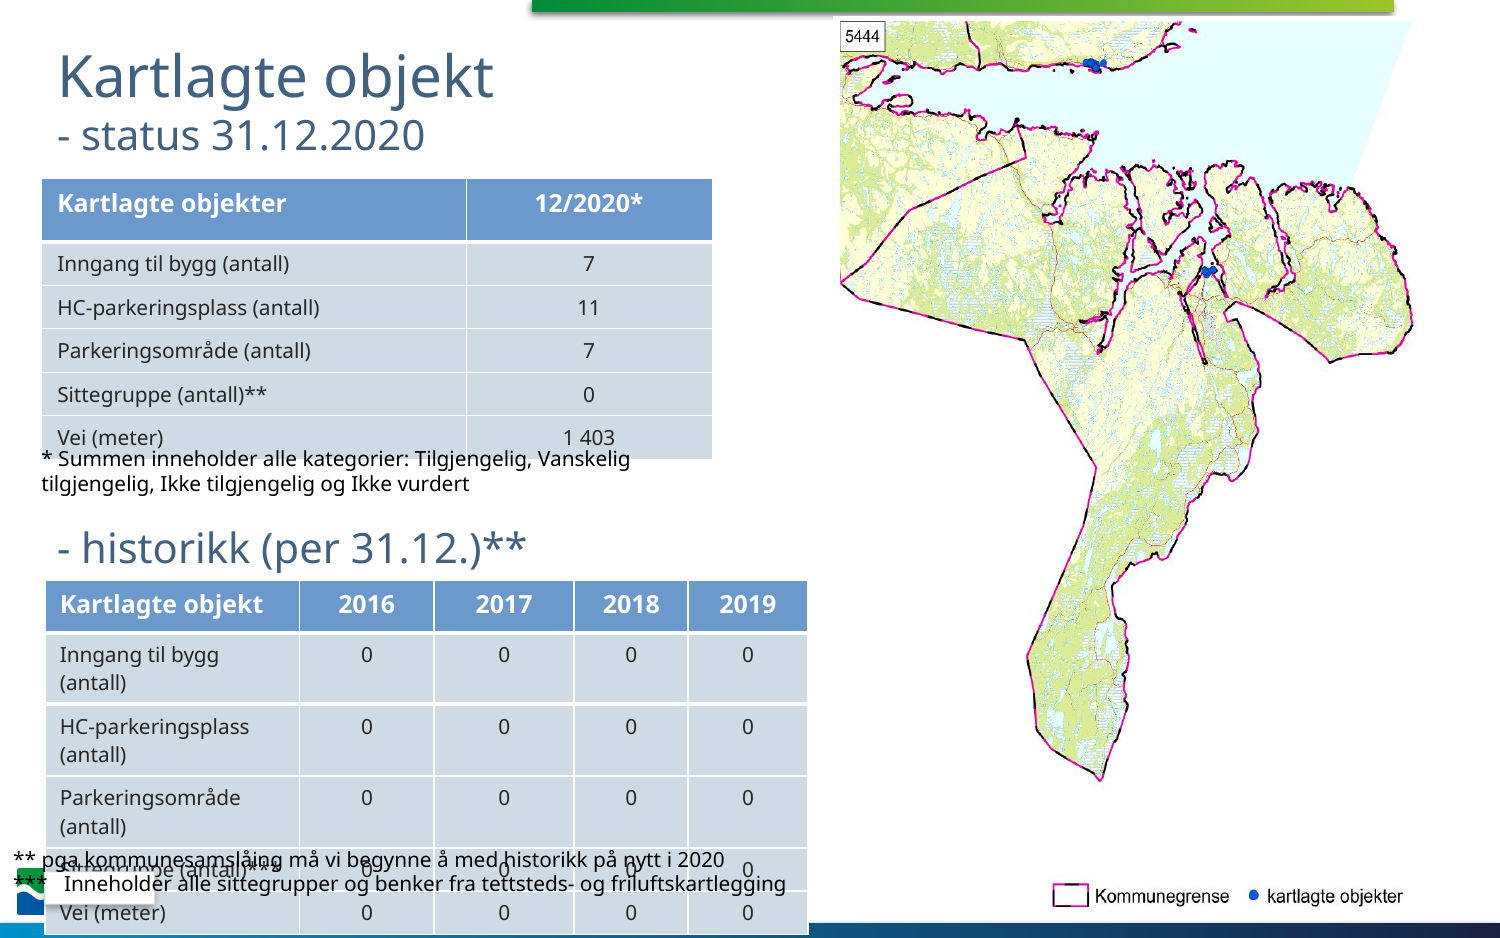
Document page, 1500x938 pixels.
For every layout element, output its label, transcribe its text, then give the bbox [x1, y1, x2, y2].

table_header Kartlagte objekter [42, 179, 466, 240]
table_cell 7 [467, 244, 712, 285]
table_cell 0 [689, 892, 807, 934]
table_header Kartlagte objekt [46, 581, 299, 631]
text_box * Summen inneholder alle kategorier: Tilgjengelig, Vanskelig tilgjengelig, Ikke tilgjengelig og Ikke vurdert [26, 438, 711, 504]
table_cell Vei (meter) [46, 904, 299, 934]
table_cell 1 403 [467, 416, 712, 459]
table_cell 11 [467, 286, 712, 328]
table_cell Inngang til bygg (antall) [42, 244, 466, 285]
table_cell 0 [575, 635, 687, 702]
table_cell 0 [575, 706, 687, 775]
table_cell 0 [575, 904, 687, 934]
table_header 2019 [689, 581, 807, 631]
table_cell Vei (meter) [42, 416, 466, 438]
table_cell 0 [300, 904, 433, 934]
text_box - historikk (per 31.12.)** [42, 496, 828, 580]
table_cell 0 [435, 706, 573, 775]
table_cell HC-parkeringsplass (antall) [42, 286, 466, 328]
table_cell HC-parkeringsplass (antall) [46, 706, 299, 775]
table_cell 0 [435, 904, 573, 934]
table_cell 0 [802, 849, 807, 890]
table_cell 0 [689, 706, 807, 775]
table_cell 0 [300, 635, 433, 702]
text_box Kartlagte objekt - status 31.12.2020 [42, 24, 828, 167]
table_cell 0 [435, 777, 573, 838]
table_cell 0 [300, 777, 433, 838]
table_cell 0 [300, 706, 433, 775]
table_cell 0 [575, 777, 687, 838]
table_cell Parkeringsområde (antall) [42, 329, 466, 372]
table_cell 0 [689, 635, 807, 702]
picture [833, 16, 1419, 913]
table_cell 0 [689, 777, 807, 847]
text_box ** pga kommunesamslåing må vi begynne å med historikk på nytt i 2020 *** Inneholder alle sittegrupper og benker fra tettsteds- og friluftskartlegging [0, 838, 802, 904]
table_cell 7 [467, 329, 712, 372]
table_cell 0 [467, 373, 712, 415]
table_header 2016 [300, 581, 433, 631]
table_header 2017 [435, 581, 573, 631]
table_cell Inngang til bygg (antall) [46, 635, 299, 702]
table_cell Parkeringsområde (antall) [46, 777, 299, 838]
table_cell Sittegruppe (antall)** [42, 373, 466, 415]
table_header 12/2020* [467, 179, 712, 240]
table_header 2018 [575, 581, 687, 631]
table_cell 0 [435, 635, 573, 702]
